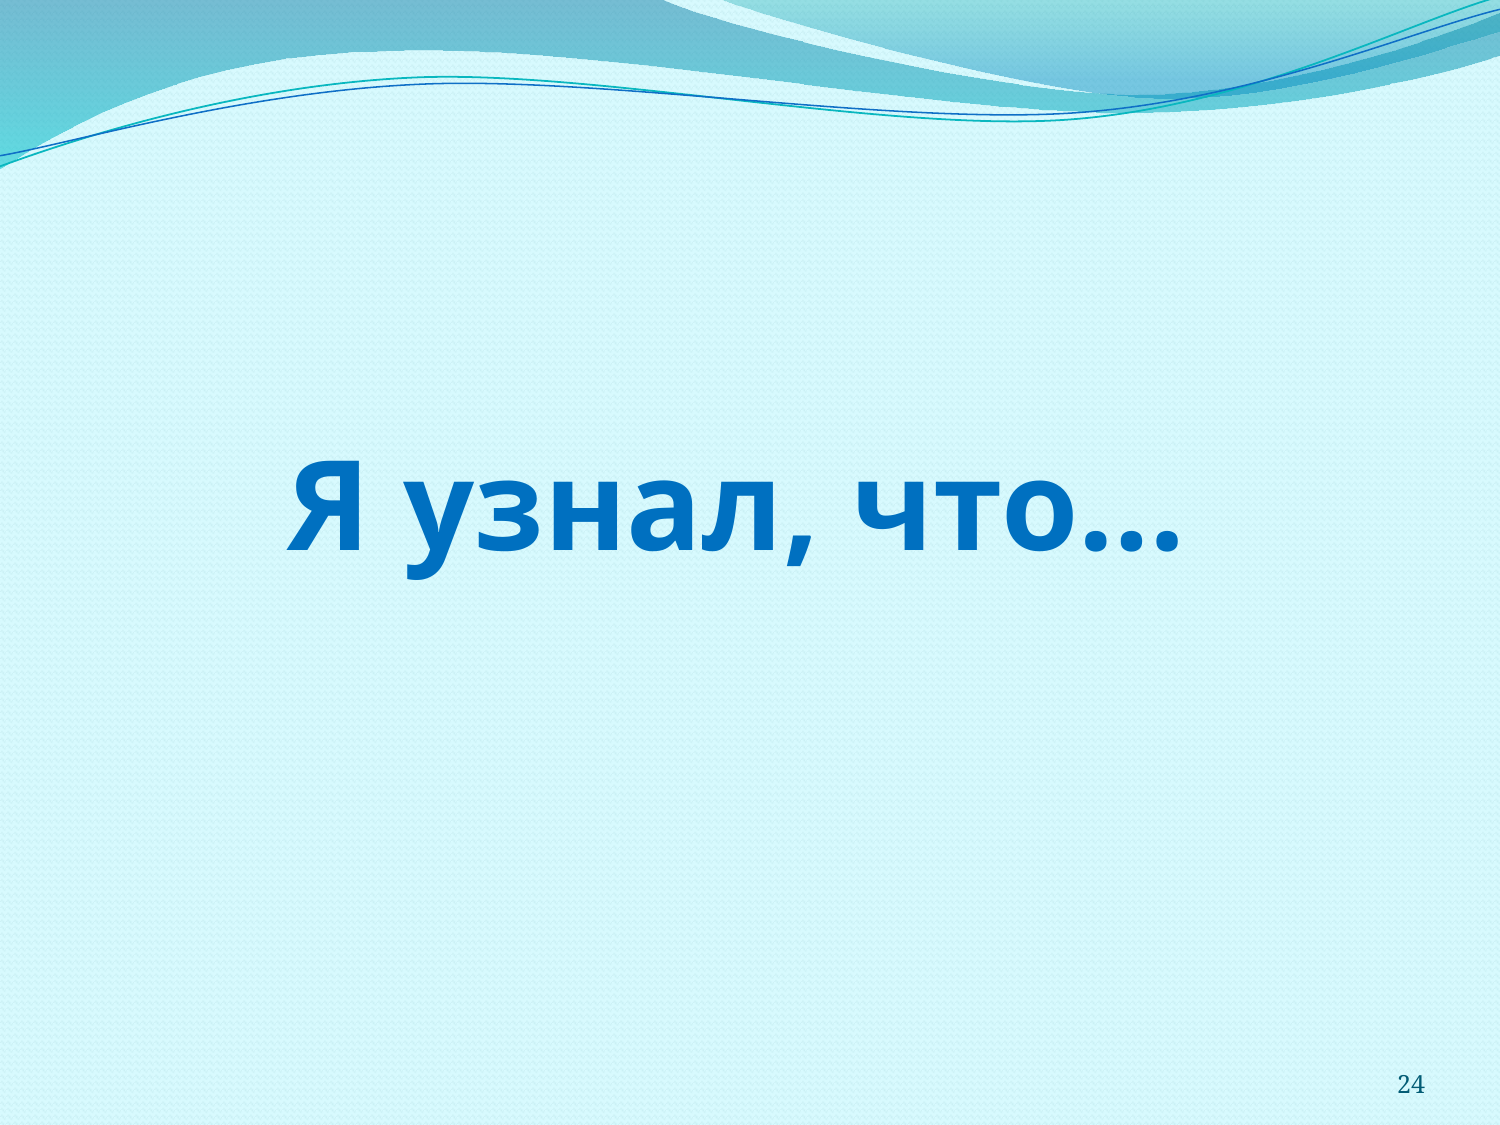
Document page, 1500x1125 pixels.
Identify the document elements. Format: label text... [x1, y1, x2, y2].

slide_number 24 [1299, 1042, 1425, 1103]
title Я узнал, что… [164, 351, 1311, 576]
